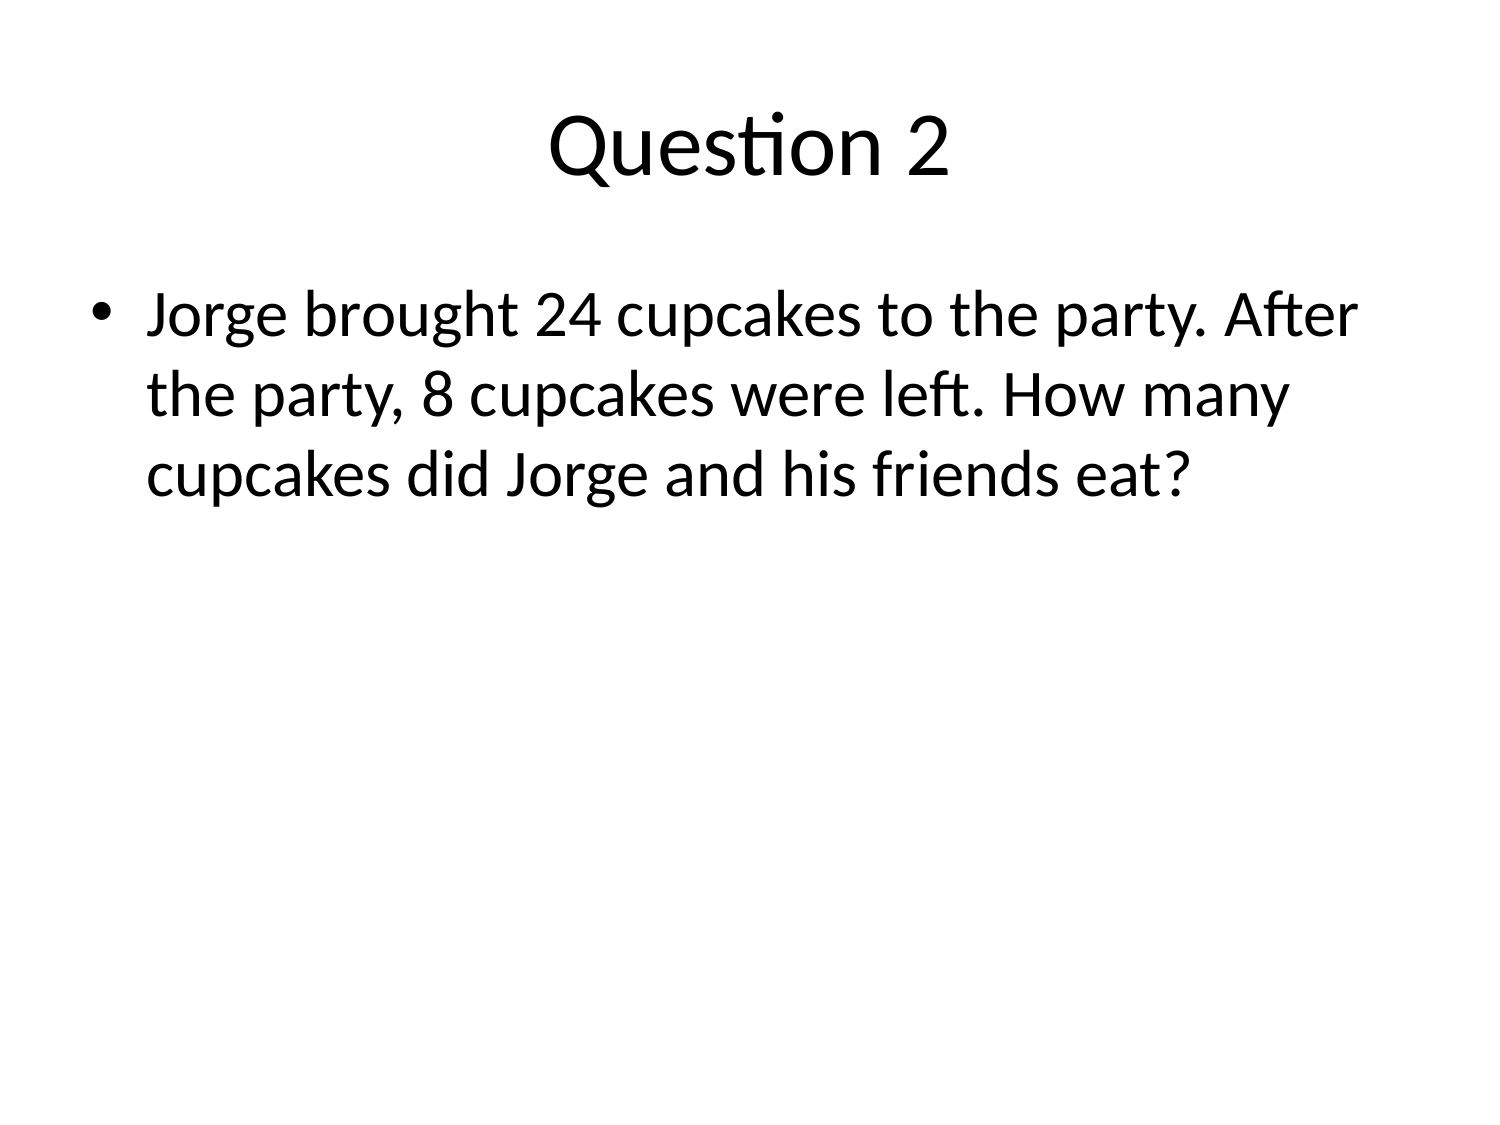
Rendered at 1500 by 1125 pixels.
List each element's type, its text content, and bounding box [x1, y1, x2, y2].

list Jorge brought 24 cupcakes to the party. After the party, 8 cupcakes were left. How many cupcakes did Jorge and his friends eat? [75, 262, 1425, 1005]
title Question 2 [75, 45, 1425, 233]
